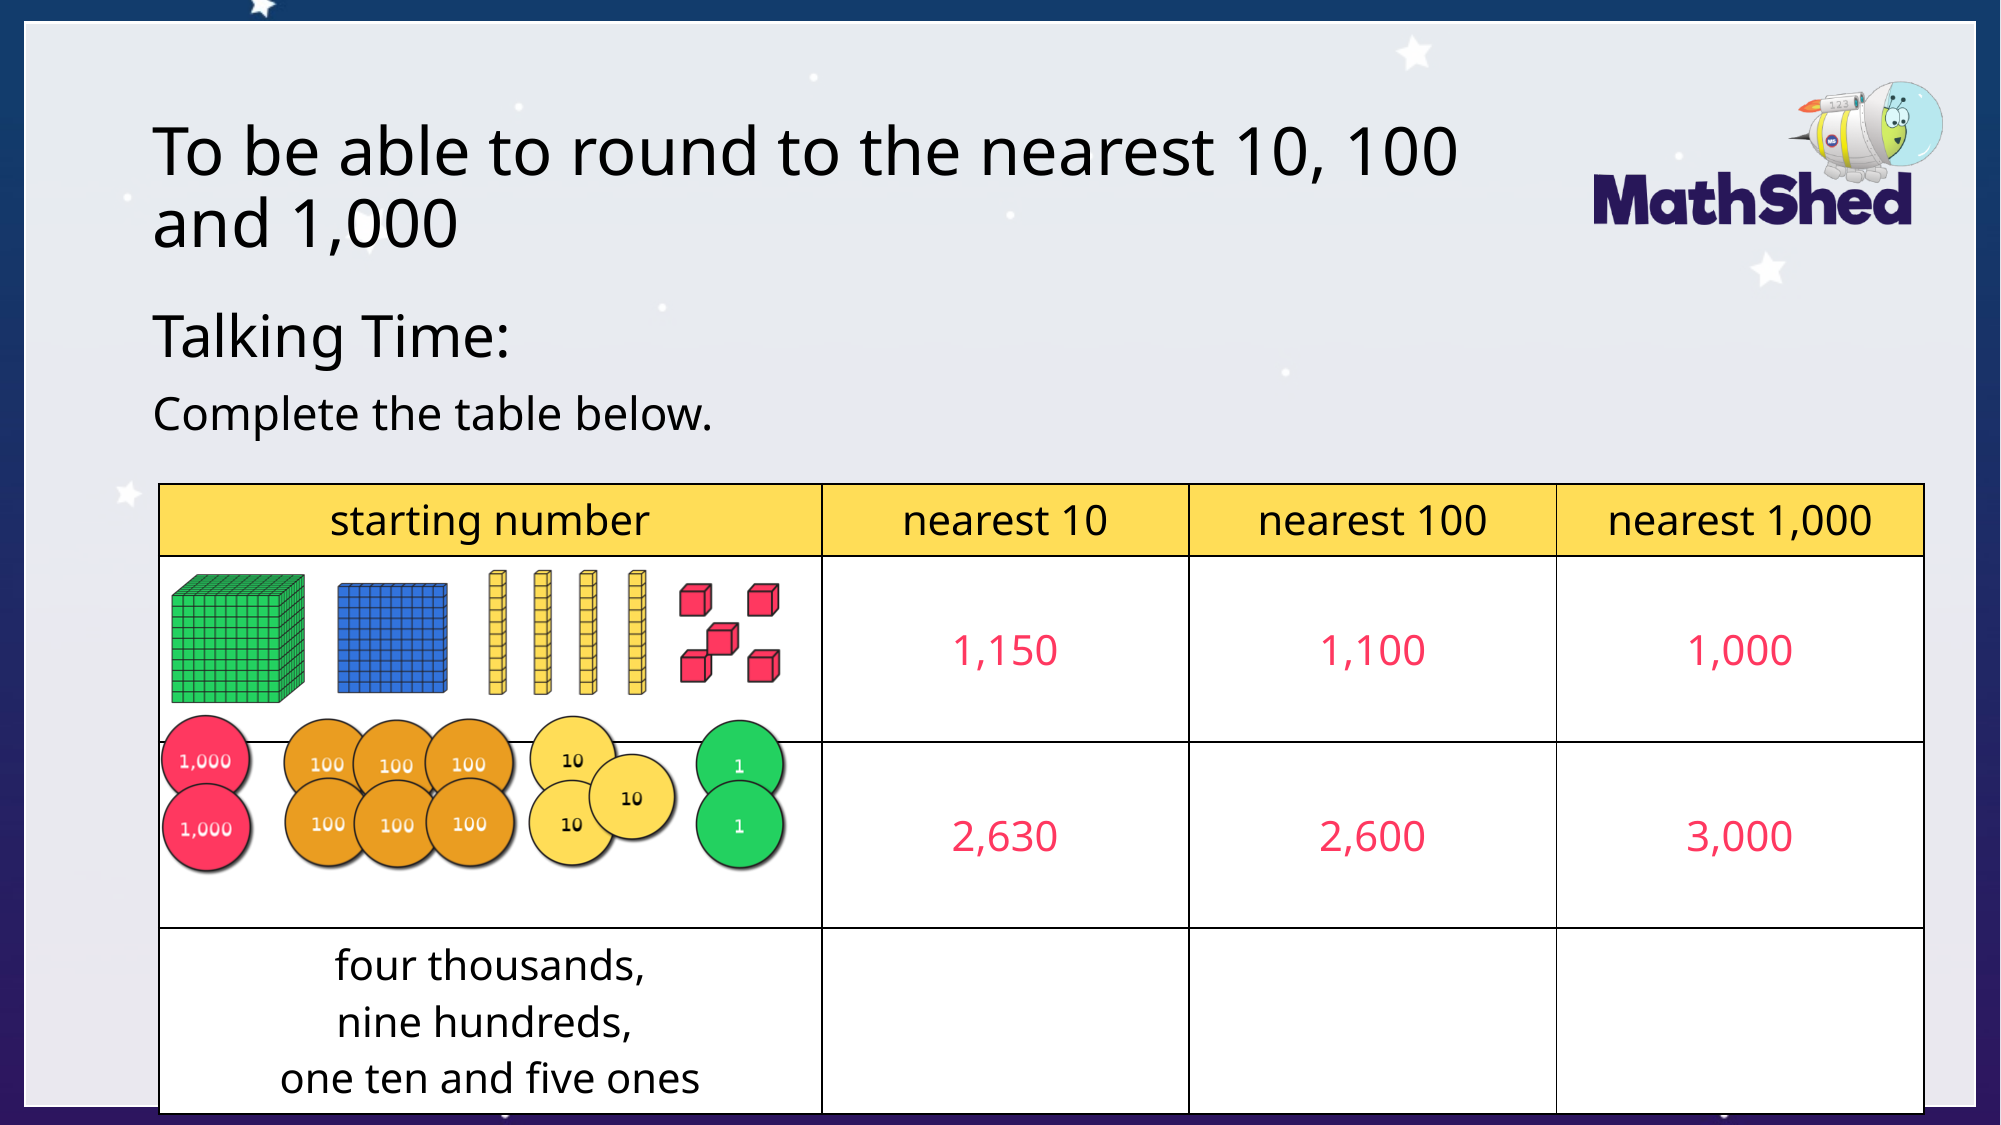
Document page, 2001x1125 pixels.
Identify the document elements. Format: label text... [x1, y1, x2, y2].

table_cell 3,000 [1557, 743, 1923, 927]
table_header starting number [160, 485, 821, 555]
table_header nearest 1,000 [1557, 485, 1923, 555]
table_cell 1,150 [823, 557, 1188, 741]
table_cell [160, 557, 821, 741]
table_header nearest 100 [1190, 485, 1556, 555]
table_cell 1,100 [1190, 557, 1556, 741]
title To be able to round to the nearest 10, 100 and 1,000 [137, 81, 1578, 299]
table_cell [1557, 929, 1923, 1113]
table_cell 2,600 [1190, 743, 1556, 927]
table_cell [1190, 929, 1556, 1113]
list Talking Time: Complete the table below. [137, 299, 1863, 1014]
table_cell [160, 743, 821, 927]
picture [0, 0, 2001, 1125]
table_cell 1,000 [1557, 557, 1923, 741]
table_cell 2,630 [823, 743, 1188, 927]
table_header nearest 10 [823, 485, 1188, 555]
table_cell [823, 929, 1188, 1113]
table_cell four thousands, nine hundreds, one ten and five ones [160, 929, 821, 1113]
